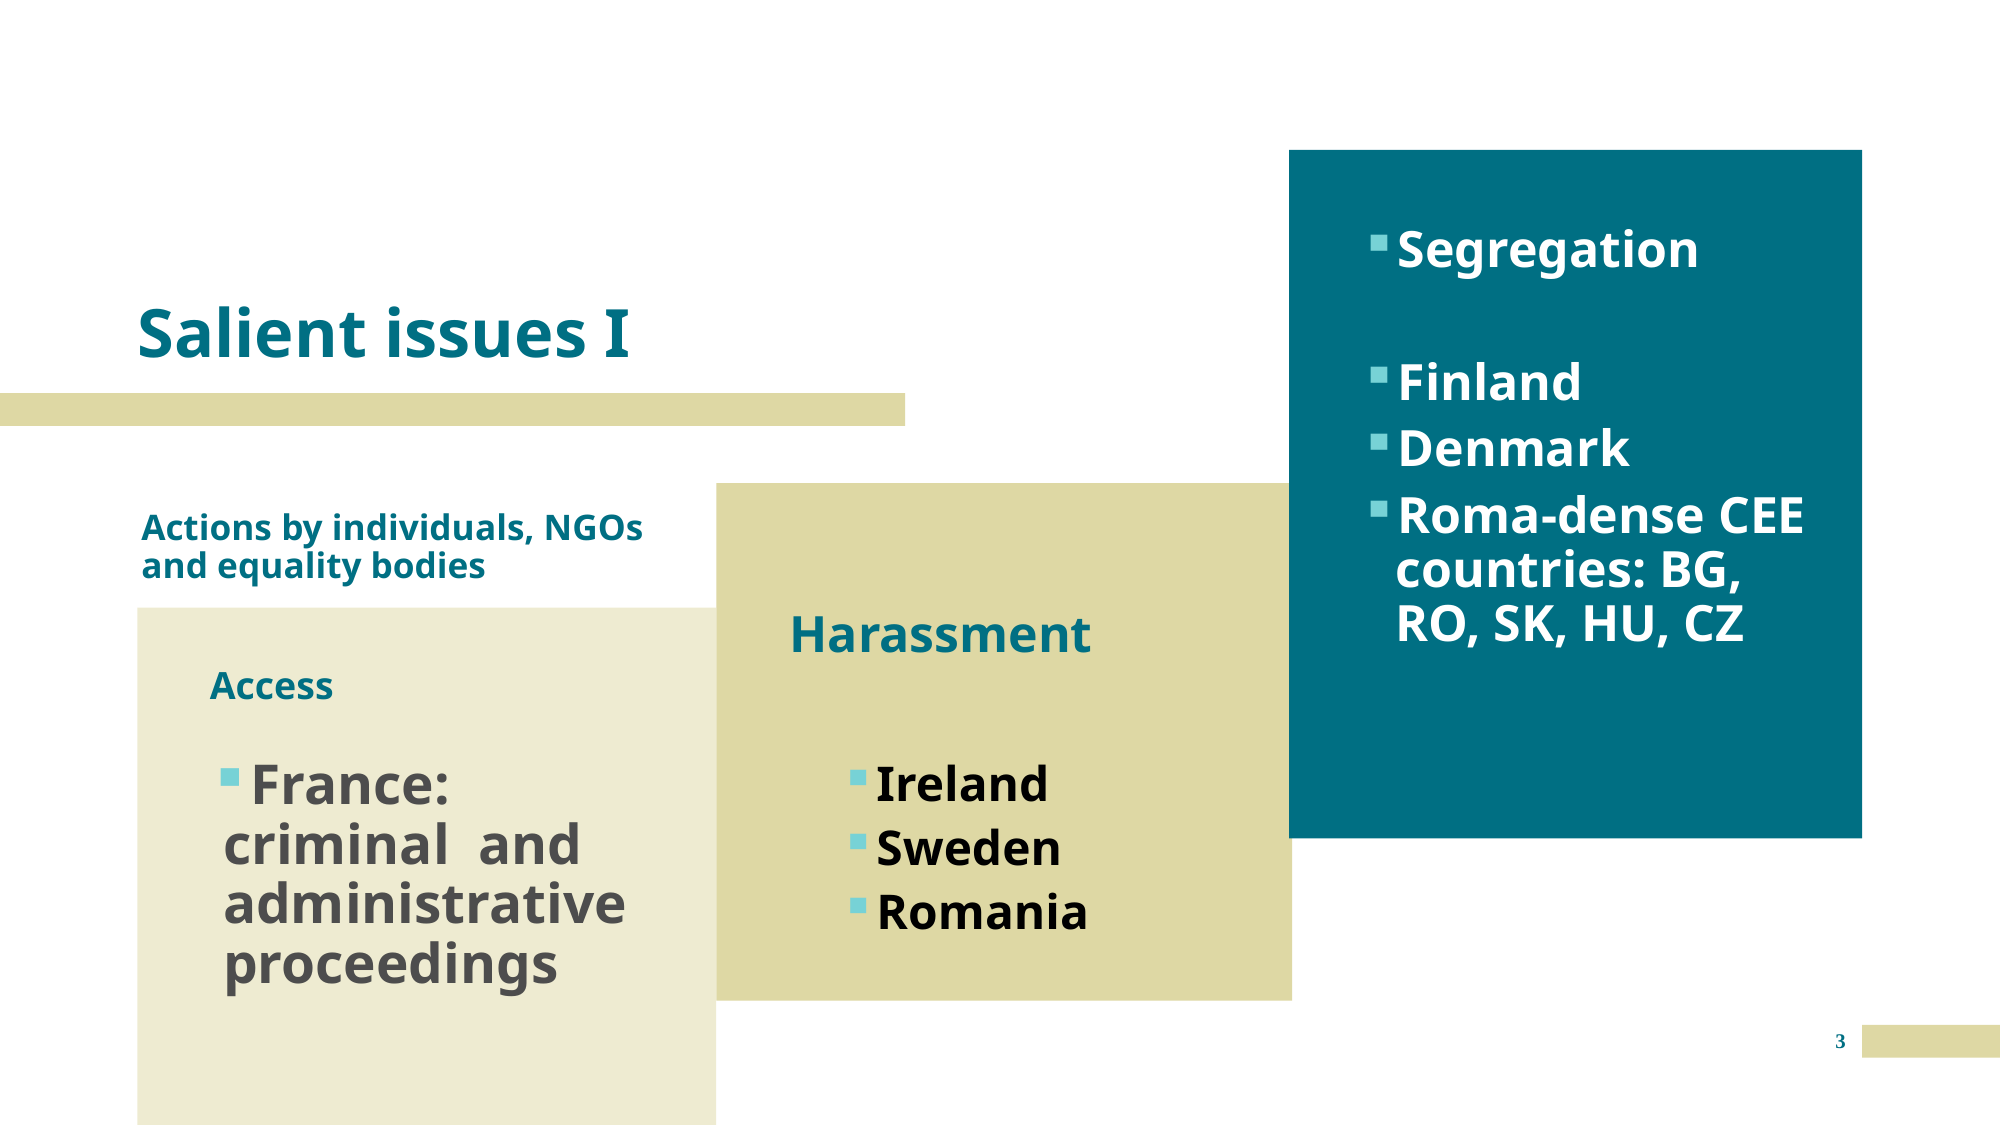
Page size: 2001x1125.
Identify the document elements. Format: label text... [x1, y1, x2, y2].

list Harassment [789, 503, 1239, 665]
list Segregation Finland Denmark Roma-dense CEE countries: BG, RO, SK, HU, CZ [1359, 223, 1810, 811]
list France: criminal and administrative proceedings [208, 756, 660, 998]
text_box Access [209, 628, 659, 707]
list Ireland Sweden Romania [839, 689, 1287, 1008]
slide_number 3 [1829, 1026, 1852, 1050]
list Actions by individuals, NGOs and equality bodies [140, 448, 705, 589]
title Salient issues I [136, 150, 1180, 373]
